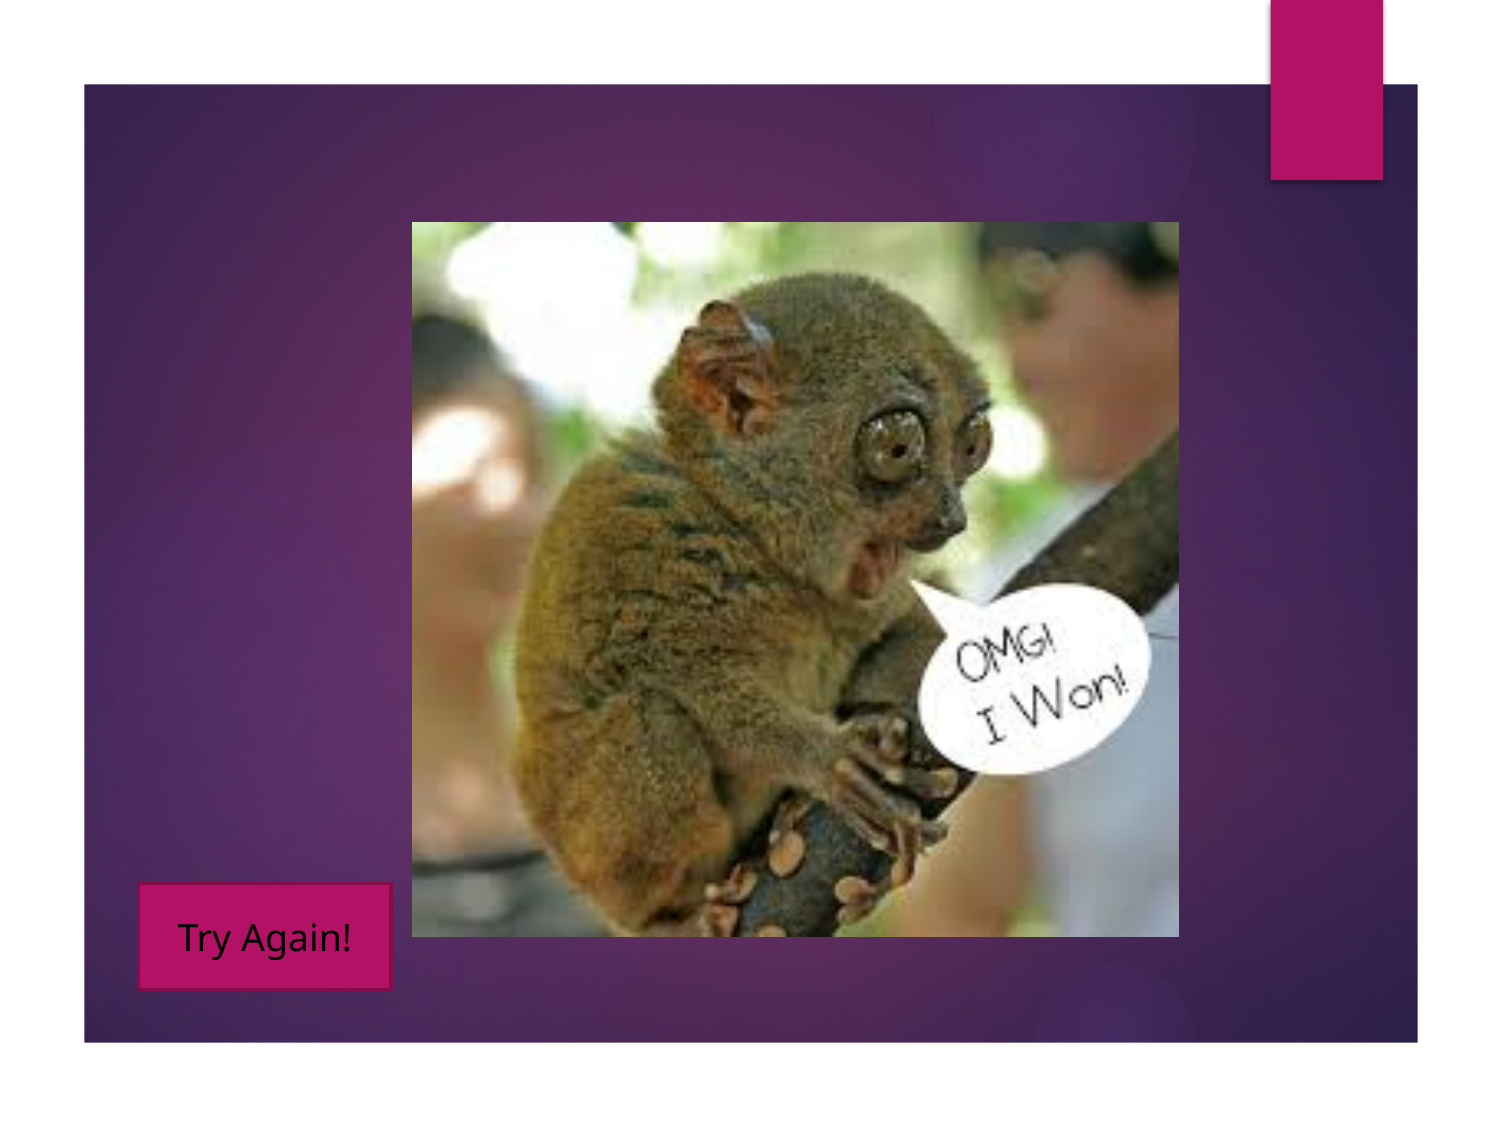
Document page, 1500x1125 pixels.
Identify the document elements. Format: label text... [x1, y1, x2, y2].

text_box [411, 53, 887, 221]
text_box Try Again! [137, 882, 393, 991]
picture [411, 222, 1180, 937]
